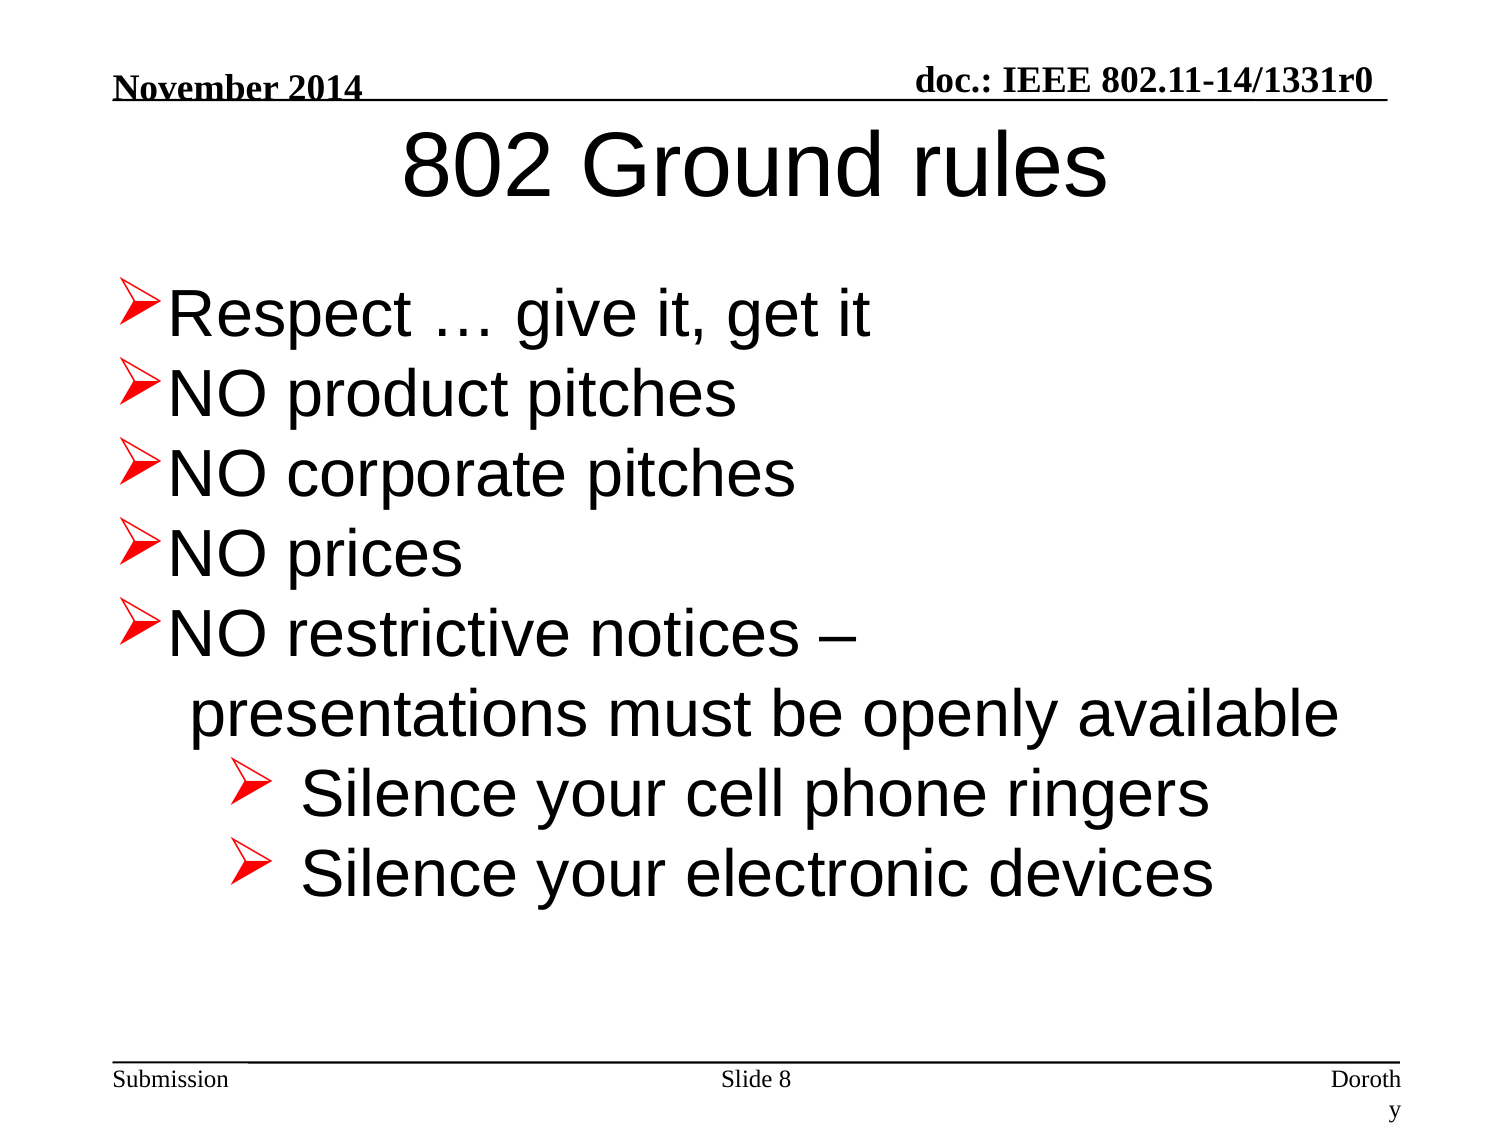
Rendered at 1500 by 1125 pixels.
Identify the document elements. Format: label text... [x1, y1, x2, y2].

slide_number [112, 62, 401, 109]
text_box Respect … give it, get it NO product pitches NO corporate pitches NO prices NO restrictive notices – presentations must be openly available Silence your cell phone ringers Silence your electronic devices [99, 262, 1450, 1005]
slide_number Slide 8 [712, 1061, 800, 1093]
footer Dorothy Stanley (Aruba Networks) [1324, 1061, 1402, 1093]
text_box 802 Ground rules [124, 99, 1388, 220]
